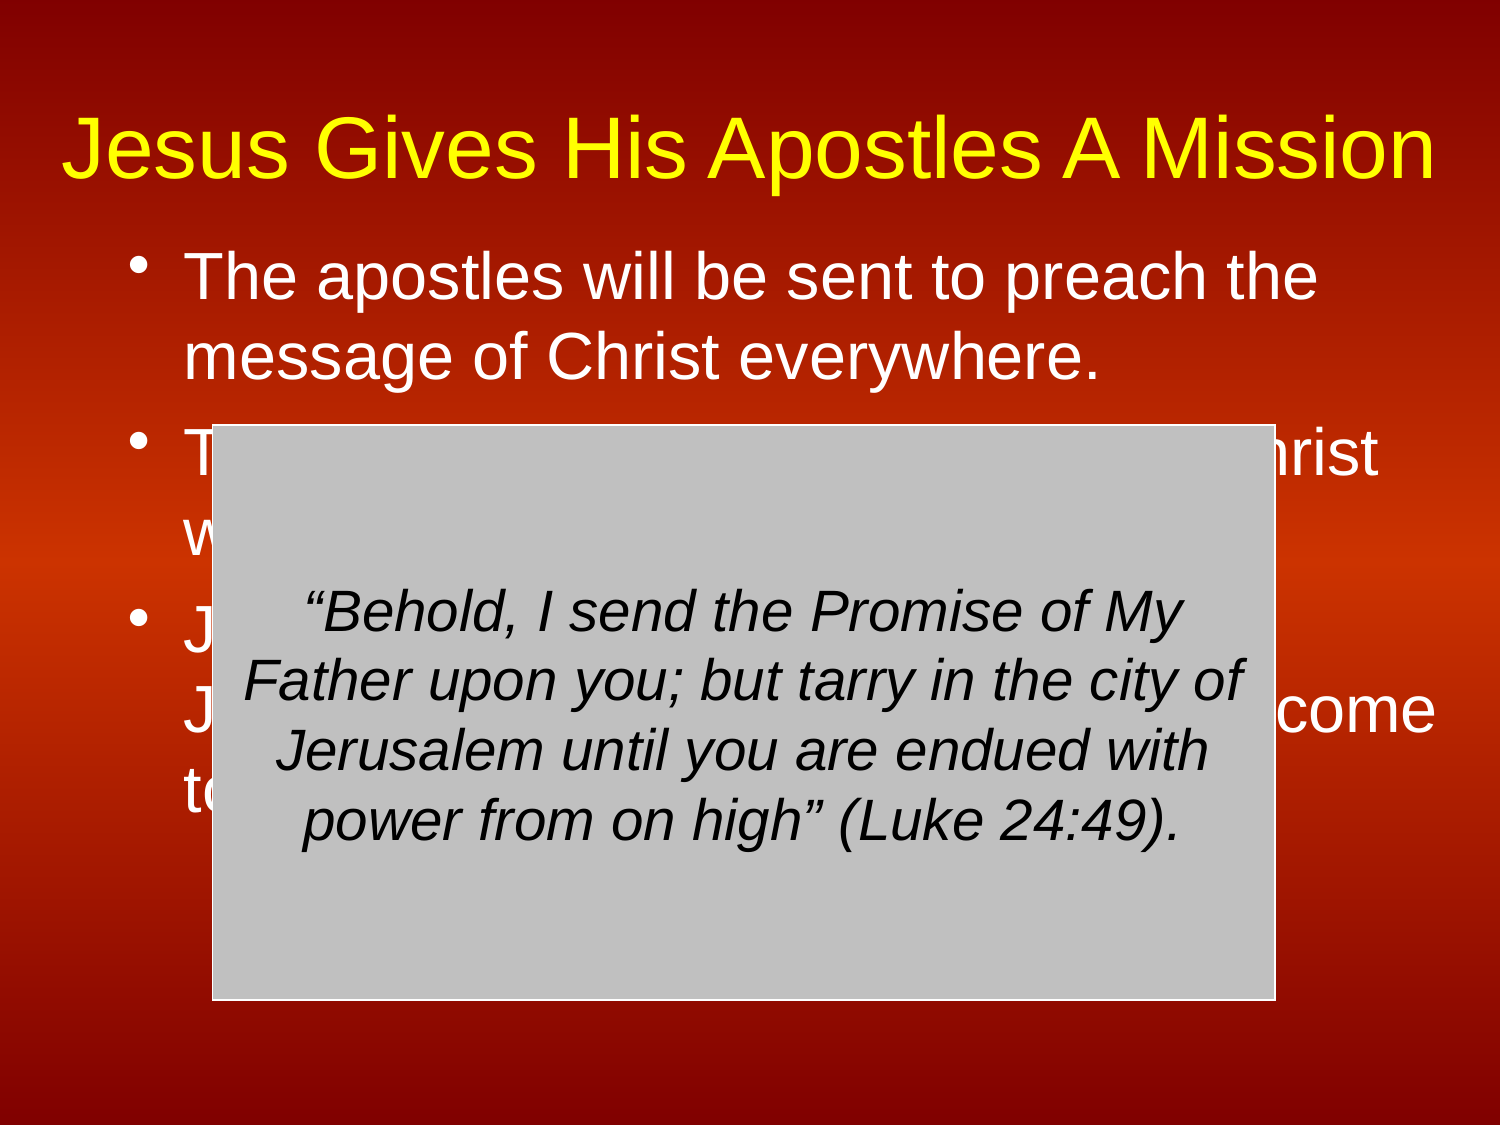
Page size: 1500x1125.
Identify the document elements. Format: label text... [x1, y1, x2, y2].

text_box “Behold, I send the Promise of My Father upon you; but tarry in the city of Jerusalem until you are endued with power from on high” (Luke 24:49). [212, 425, 1275, 1000]
title Jesus Gives His Apostles A Mission [37, 50, 1463, 238]
list The apostles will be sent to preach the message of Christ everywhere. The message of salvation through Christ would be sent to everyone. Jesus told the apostles to wait in Jerusalem until the Holy Spirit would come to guide them in their teaching. [112, 224, 1463, 1125]
